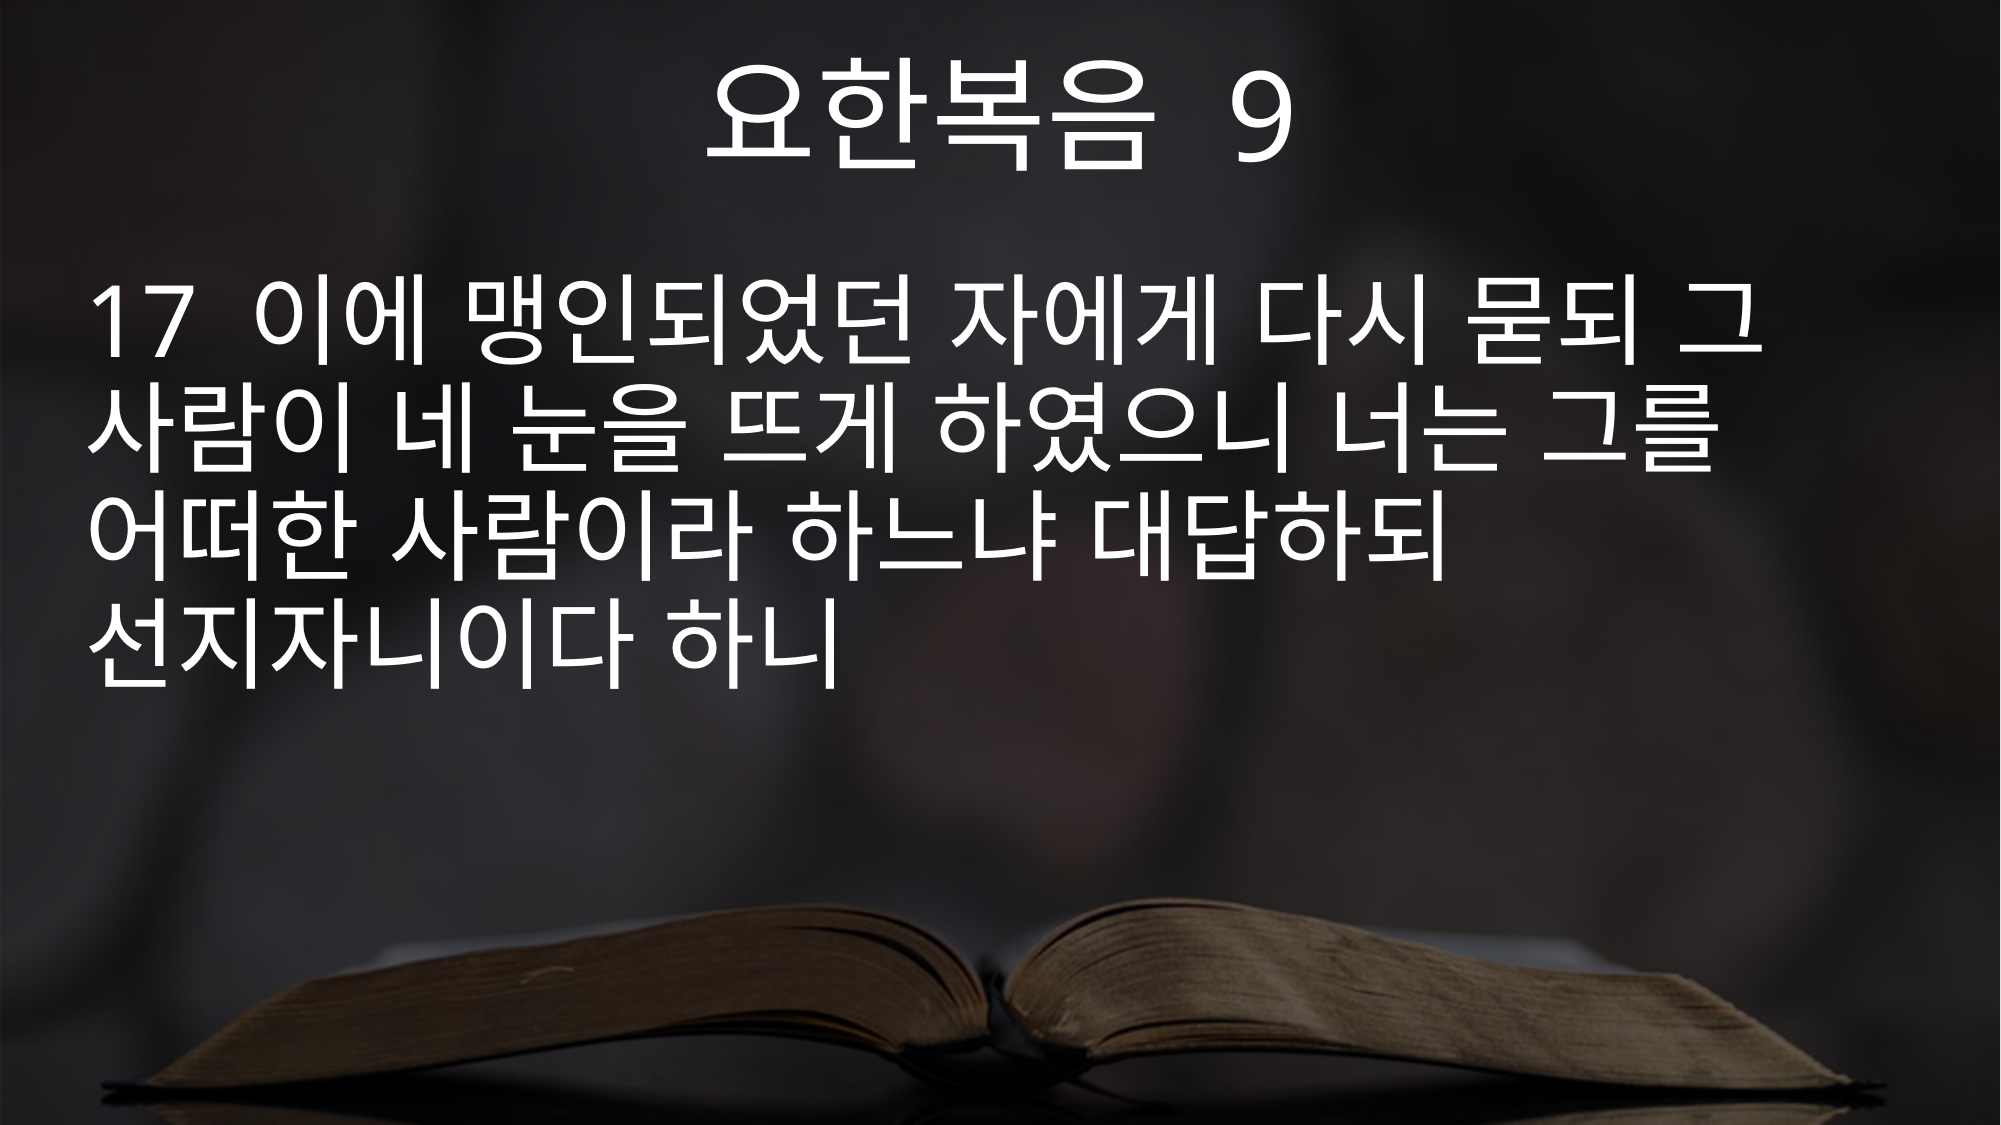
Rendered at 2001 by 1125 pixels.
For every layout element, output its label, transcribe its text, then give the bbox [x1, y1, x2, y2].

footer 요한복음 9 [0, 32, 2000, 192]
list 17 이에 맹인되었던 자에게 다시 묻되 그 사람이 네 눈을 뜨게 하였으니 너는 그를 어떠한 사람이라 하느냐 대답하되 선지자니이다 하니 [69, 263, 1953, 423]
picture [0, 0, 2001, 1125]
